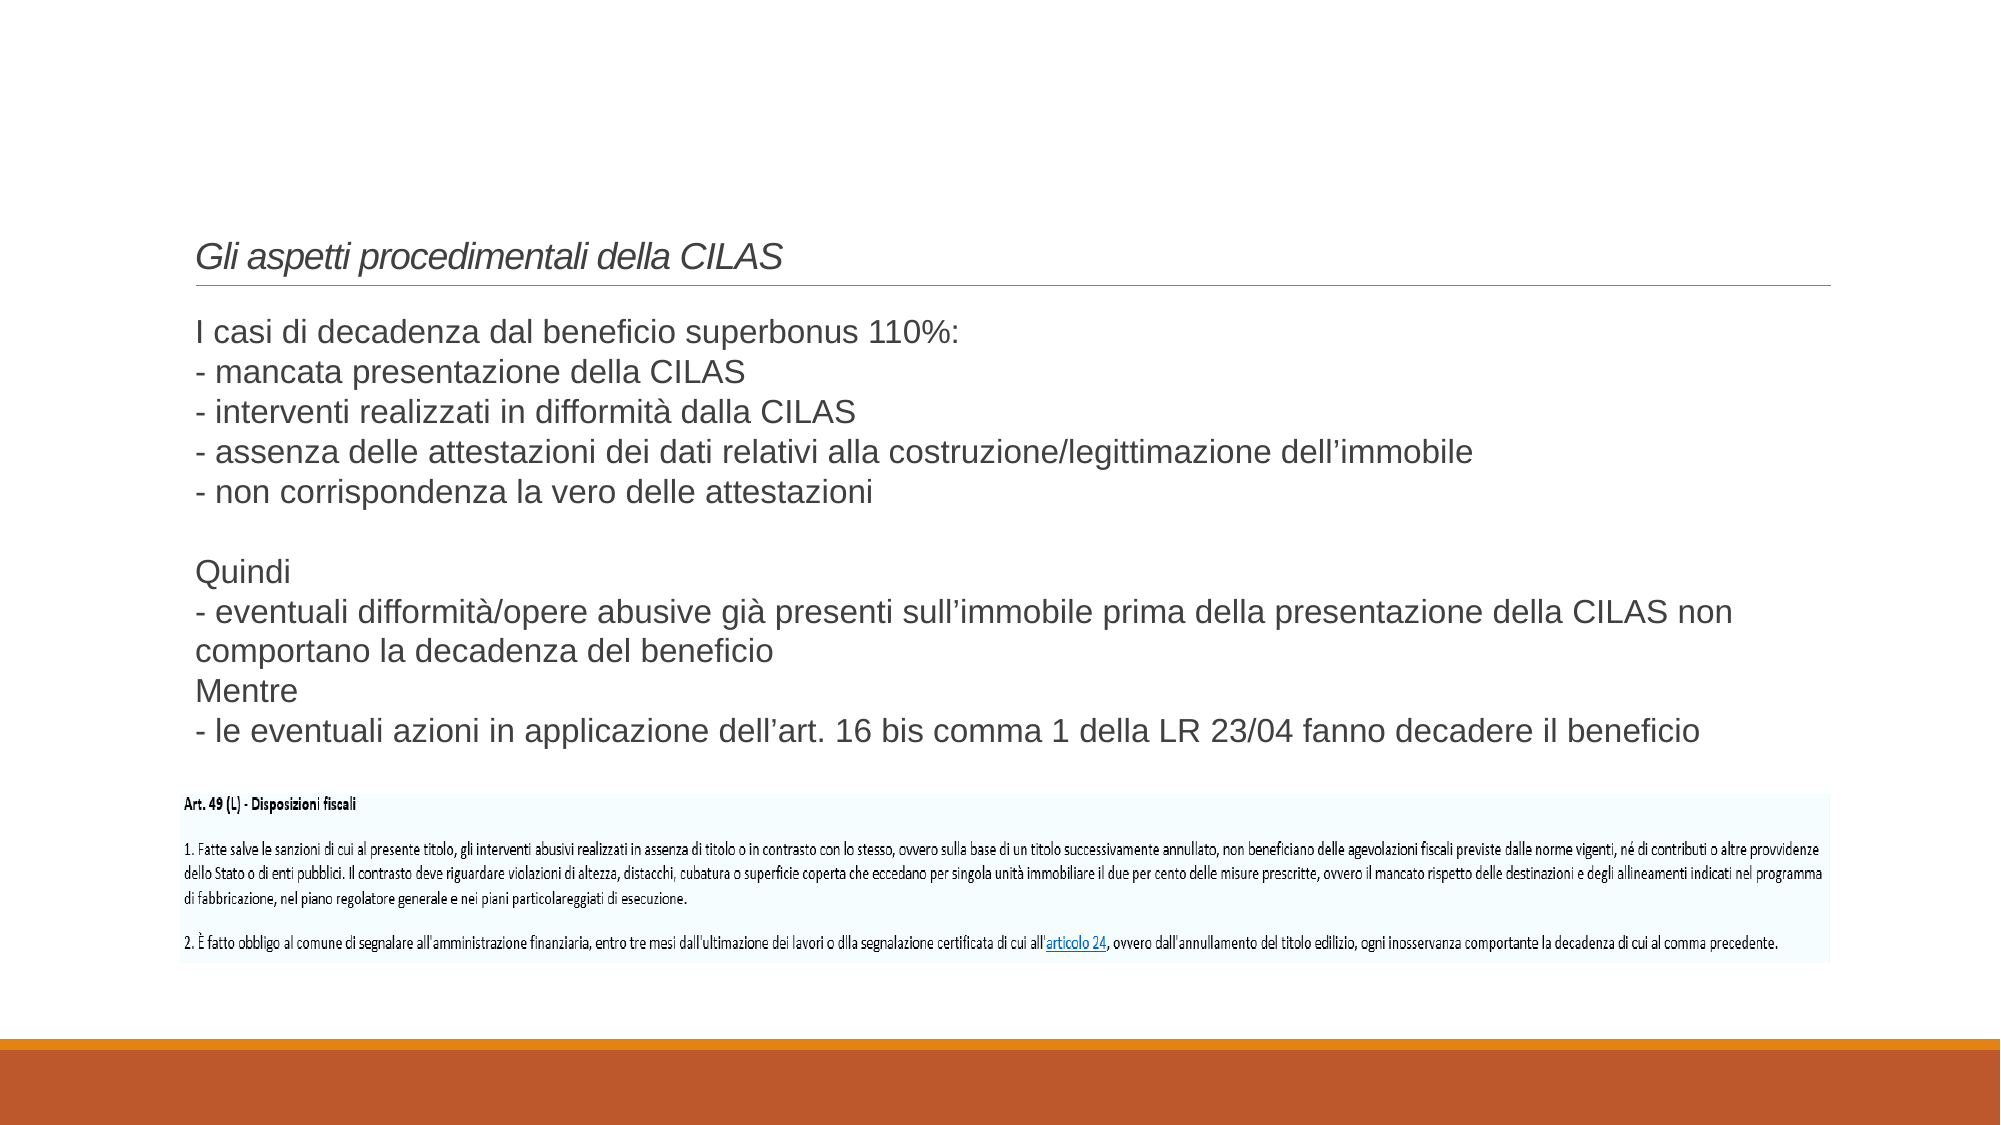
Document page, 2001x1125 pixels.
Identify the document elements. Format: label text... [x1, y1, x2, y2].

title Gli aspetti procedimentali della CILAS [180, 47, 1830, 285]
picture [179, 794, 1831, 964]
list I casi di decadenza dal beneficio superbonus 110%: - mancata presentazione della CILAS - interventi realizzati in difformità dalla CILAS - assenza delle attestazioni dei dati relativi alla costruzione/legittimazione dell’immobile - non corrispondenza la vero delle attestazioni Quindi - eventuali difformità/opere abusive già presenti sull’immobile prima della presentazione della CILAS non comportano la decadenza del beneficio Mentre - le eventuali azioni in applicazione dell’art. 16 bis comma 1 della LR 23/04 fanno decadere il beneficio [180, 302, 1830, 792]
